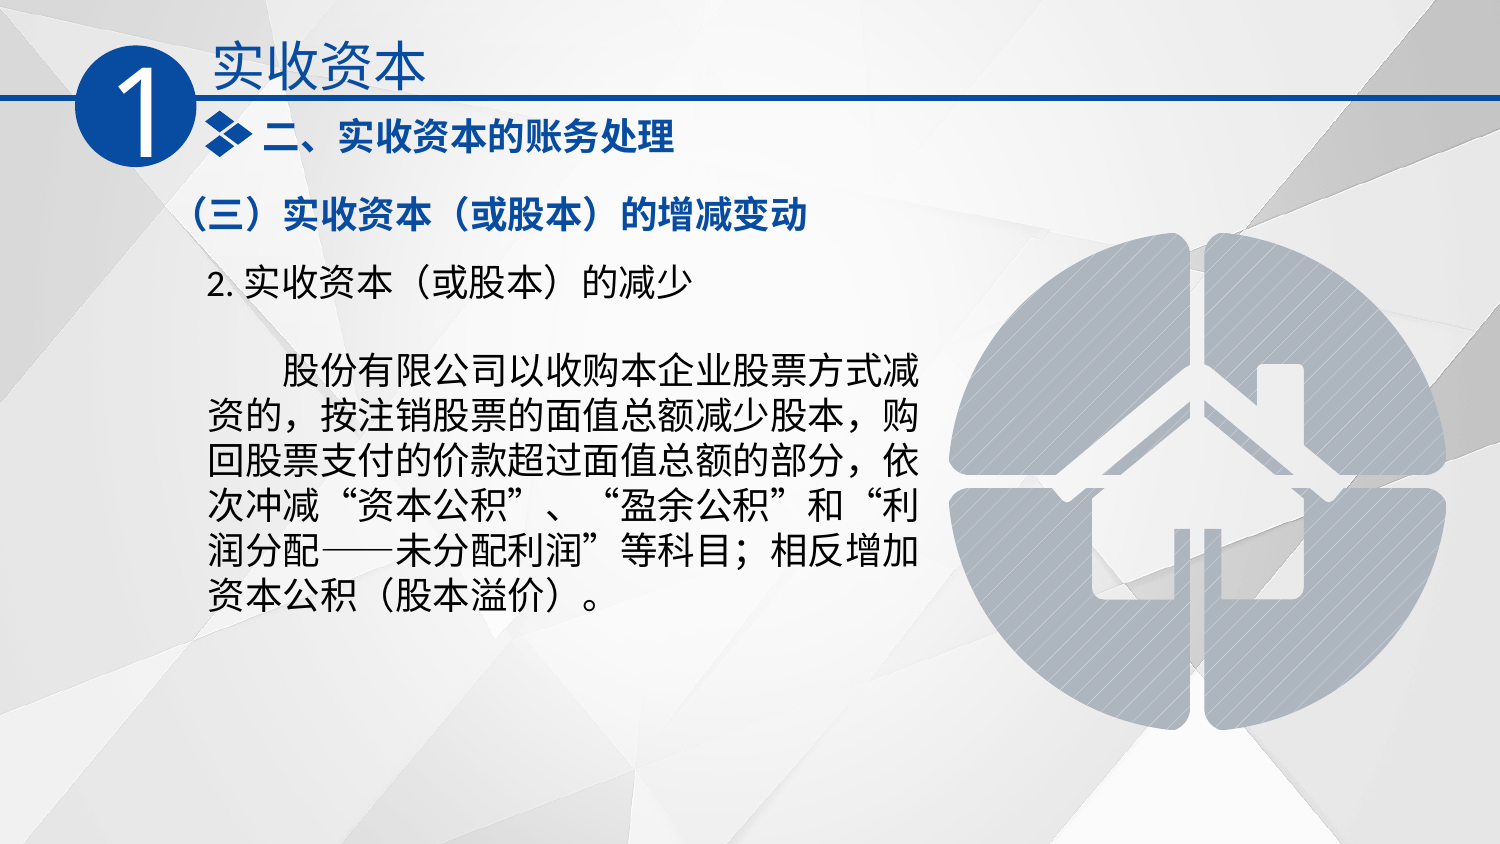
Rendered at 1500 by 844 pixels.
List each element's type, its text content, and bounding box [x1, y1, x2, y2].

picture [0, 0, 1500, 95]
text_box [223, 122, 250, 145]
text_box 1 [84, 45, 203, 97]
text_box 1 [84, 107, 203, 171]
picture [0, 101, 1500, 844]
text_box [75, 107, 84, 138]
text_box 2.实收资本（或股本）的减少 [193, 252, 706, 310]
text_box 实收资本 [198, 37, 510, 92]
text_box 二、实收资本的账务处理 [250, 107, 688, 164]
text_box （三）实收资本（或股本）的增减变动 [157, 184, 821, 242]
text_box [948, 232, 1447, 731]
text_box [205, 135, 235, 158]
text_box [205, 110, 235, 133]
text_box [75, 74, 84, 97]
text_box 股份有限公司以收购本企业股票方式减资的，按注销股票的面值总额减少股本，购回股票支付的价款超过面值总额的部分，依次冲减“资本公积”、“盈余公积”和“利润分配——未分配利润”等科目；相反增加资本公积（股本溢价）。 [195, 341, 942, 624]
